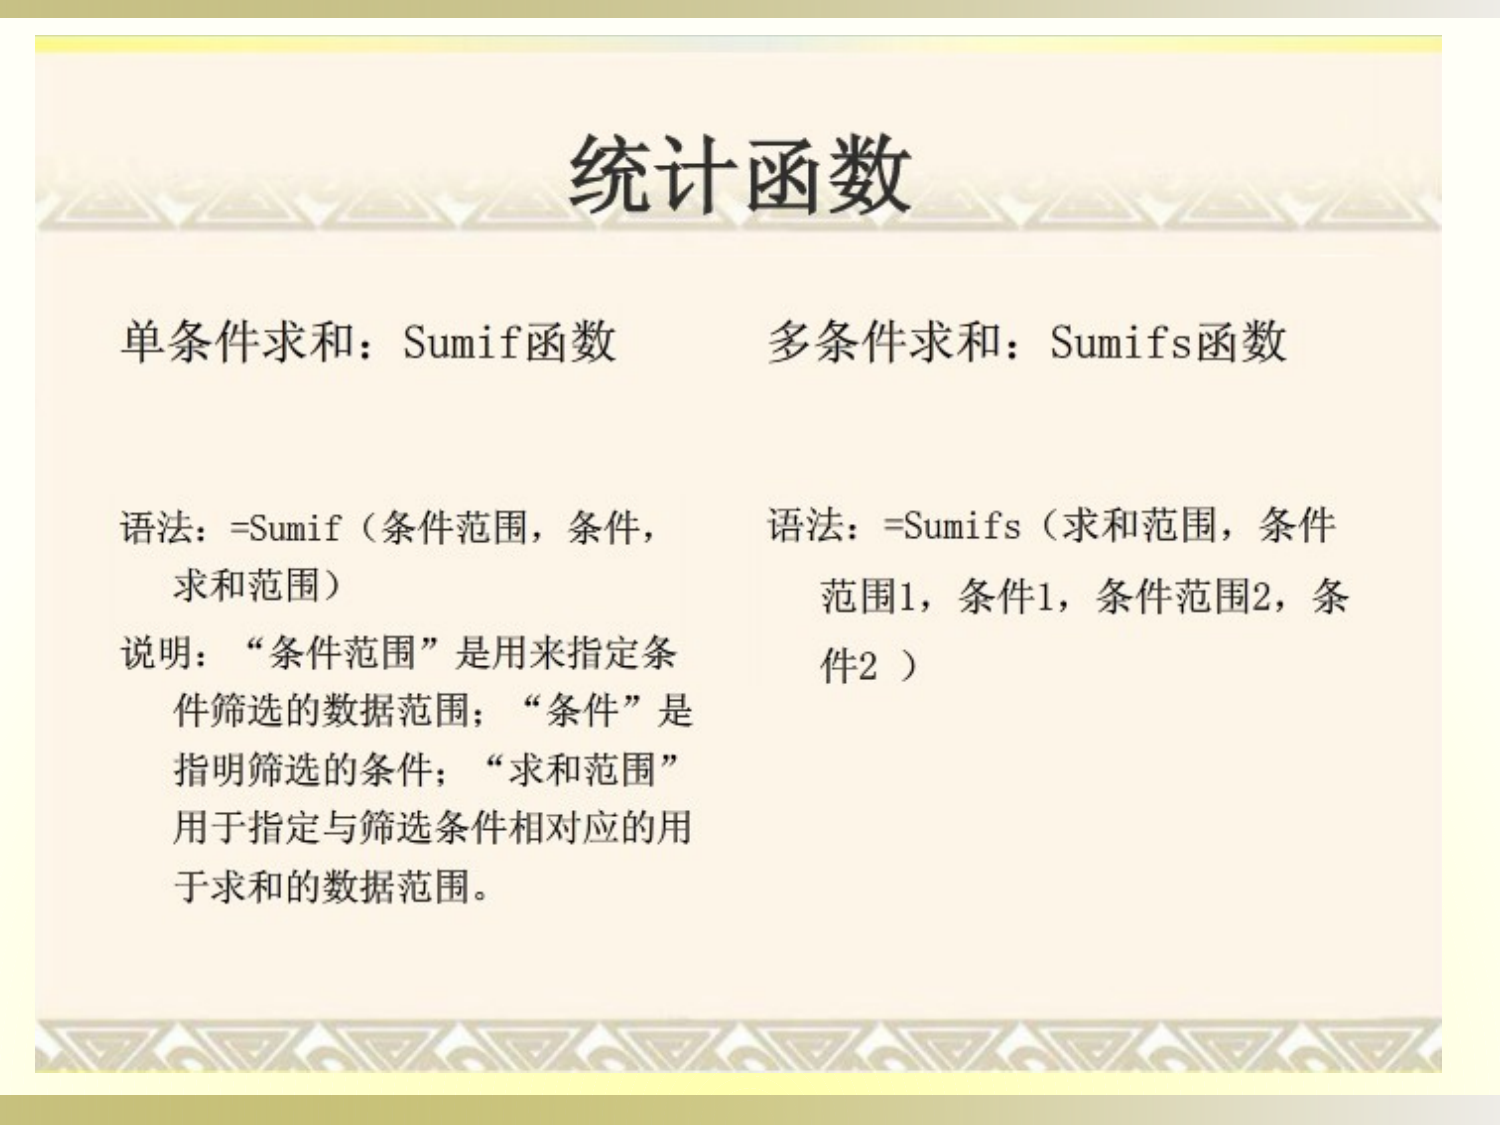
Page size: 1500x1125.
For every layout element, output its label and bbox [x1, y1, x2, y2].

picture [34, 34, 1442, 1073]
